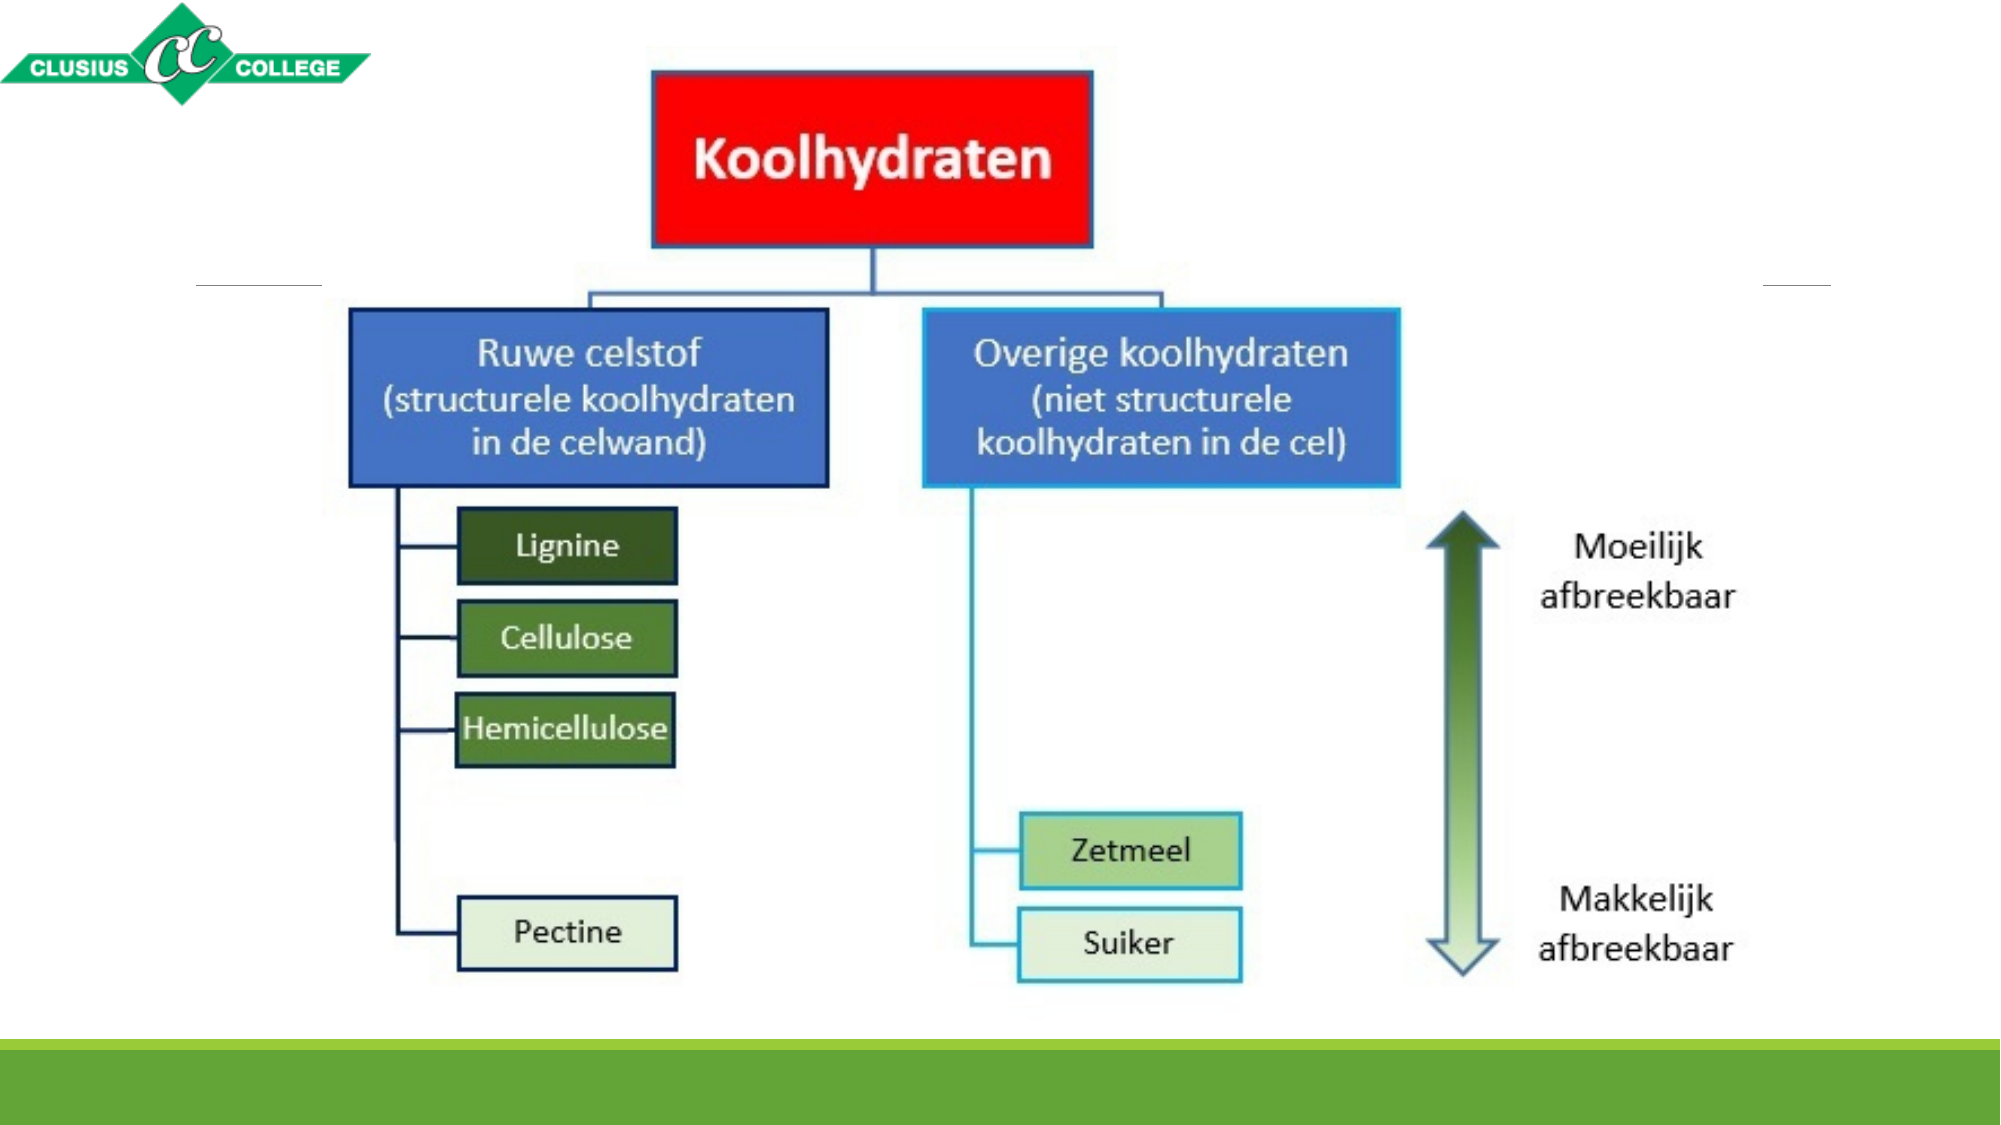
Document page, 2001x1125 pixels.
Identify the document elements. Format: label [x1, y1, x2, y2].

list [321, 46, 1763, 1021]
picture [0, 1, 371, 108]
